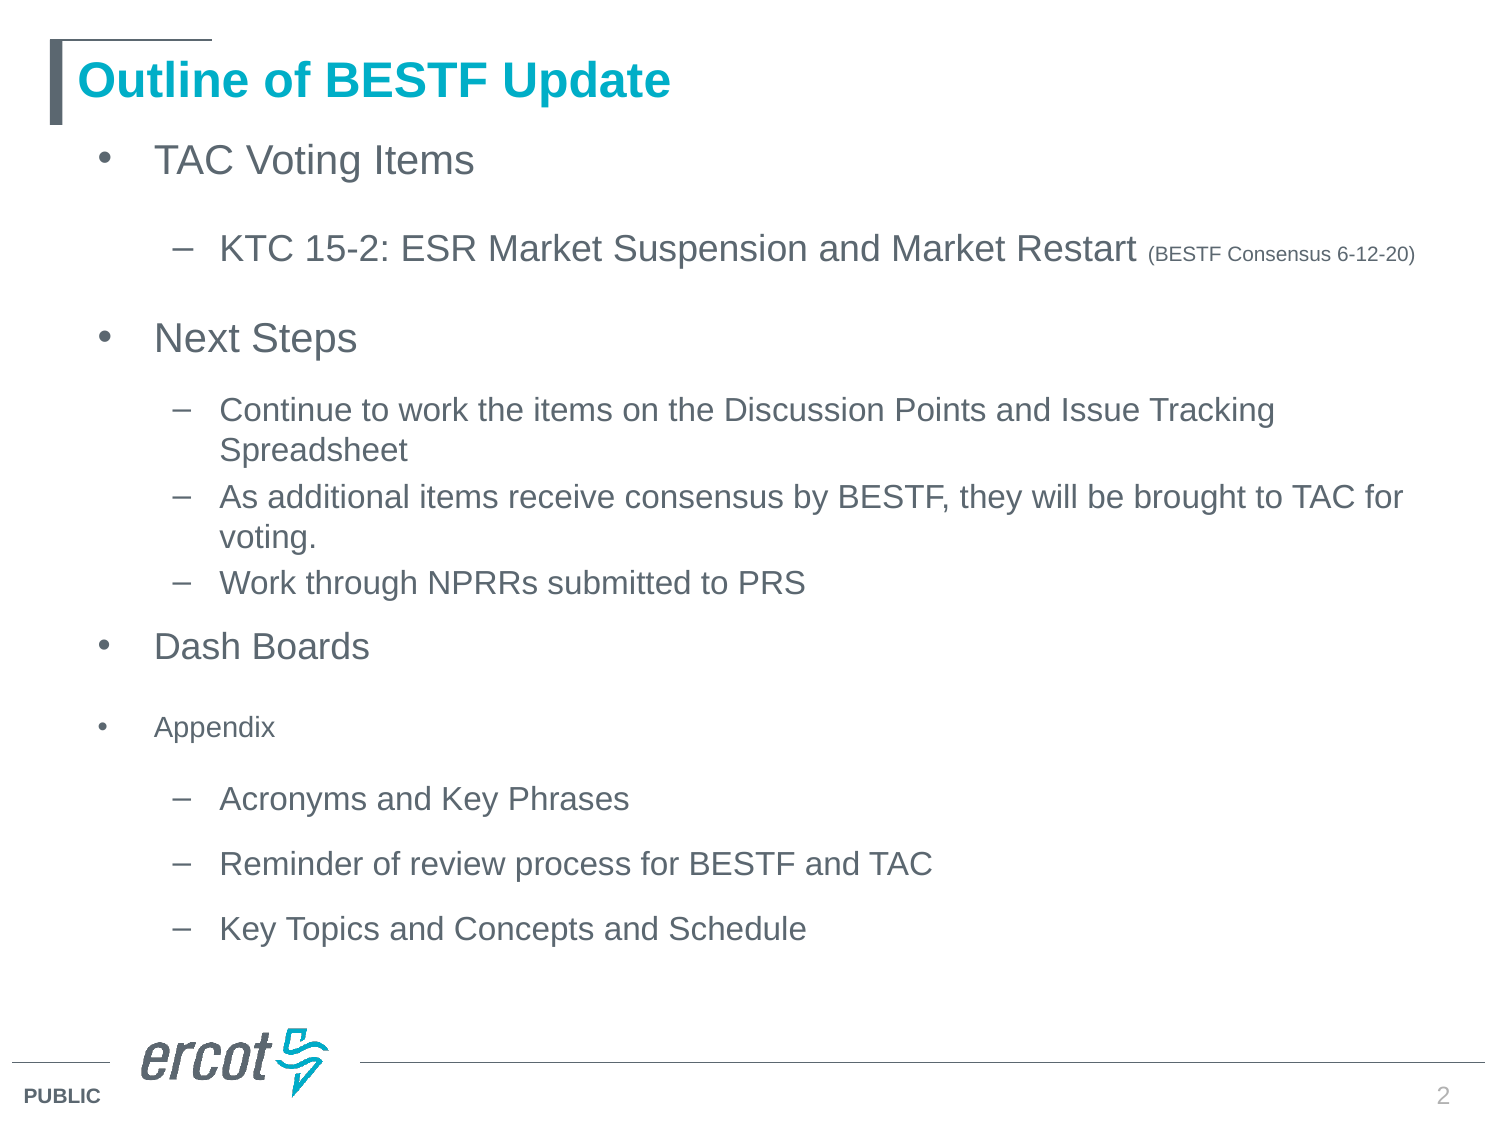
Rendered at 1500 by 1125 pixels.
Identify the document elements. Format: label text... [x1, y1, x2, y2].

picture [137, 1024, 332, 1100]
slide_number 2 [1400, 1076, 1488, 1113]
list TAC Voting Items KTC 15-2: ESR Market Suspension and Market Restart (BESTF Consensus 6-12-20) Next Steps Continue to work the items on the Discussion Points and Issue Tracking Spreadsheet As additional items receive consensus by BESTF, they will be brought to TAC for voting. Work through NPRRs submitted to PRS Dash Boards Appendix Acronyms and Key Phrases Reminder of review process for BESTF and TAC Key Topics and Concepts and Schedule [82, 125, 1483, 1000]
title Outline of BESTF Update [62, 39, 1450, 125]
